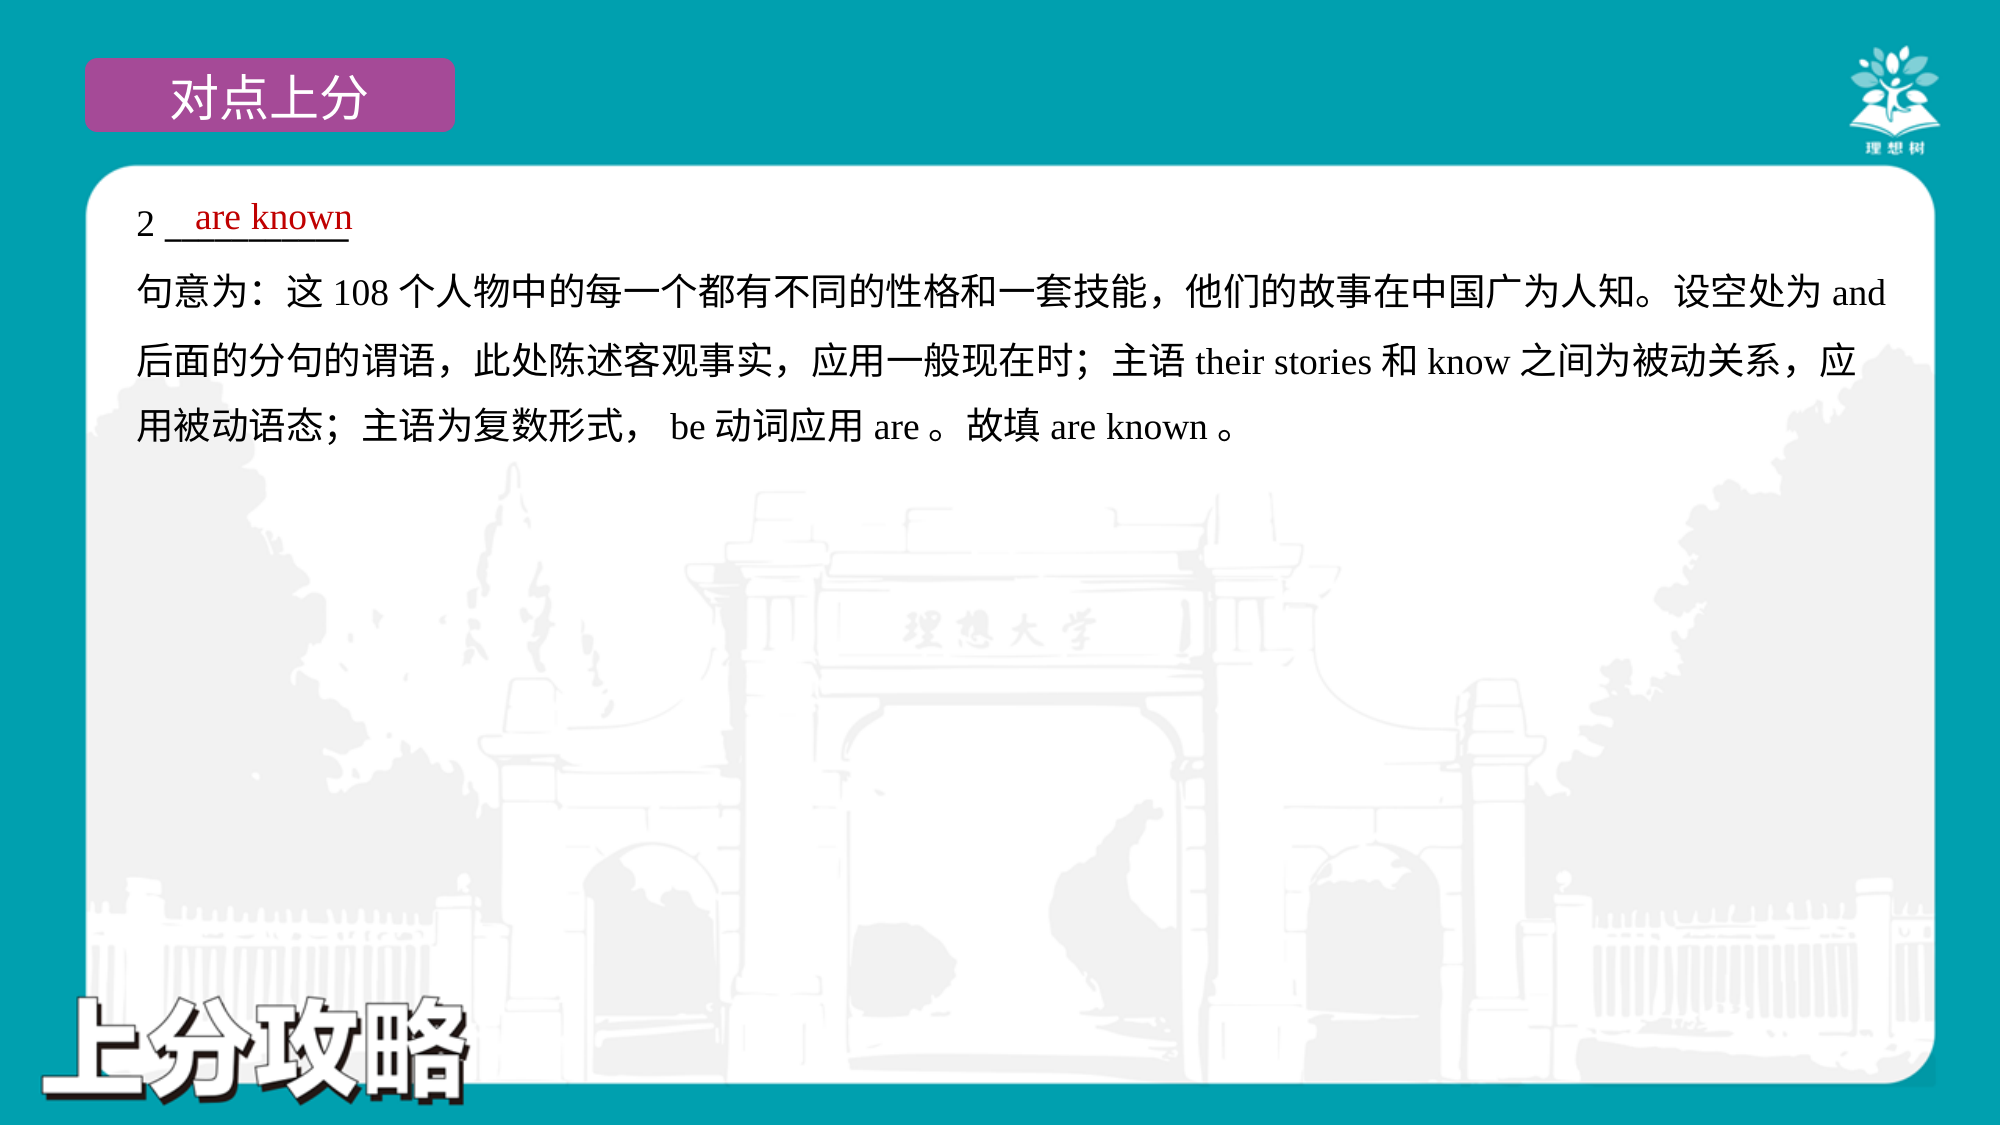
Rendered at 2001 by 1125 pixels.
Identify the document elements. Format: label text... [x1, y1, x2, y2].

text_box 2 ___________ [136, 176, 1865, 237]
picture [0, 0, 2000, 1125]
text_box are known [176, 170, 371, 230]
text_box 句意为：这108个人物中的每一个都有不同的性格和一套技能，他们的故事在中国广为人知。设空处为and 后面的分句的谓语，此处陈述客观事实，应用一般现在时；主语their stories和know之间为被动关系，应 用被动语态；主语为复数形式，be动词应用are。故填are known。 [136, 244, 1865, 440]
